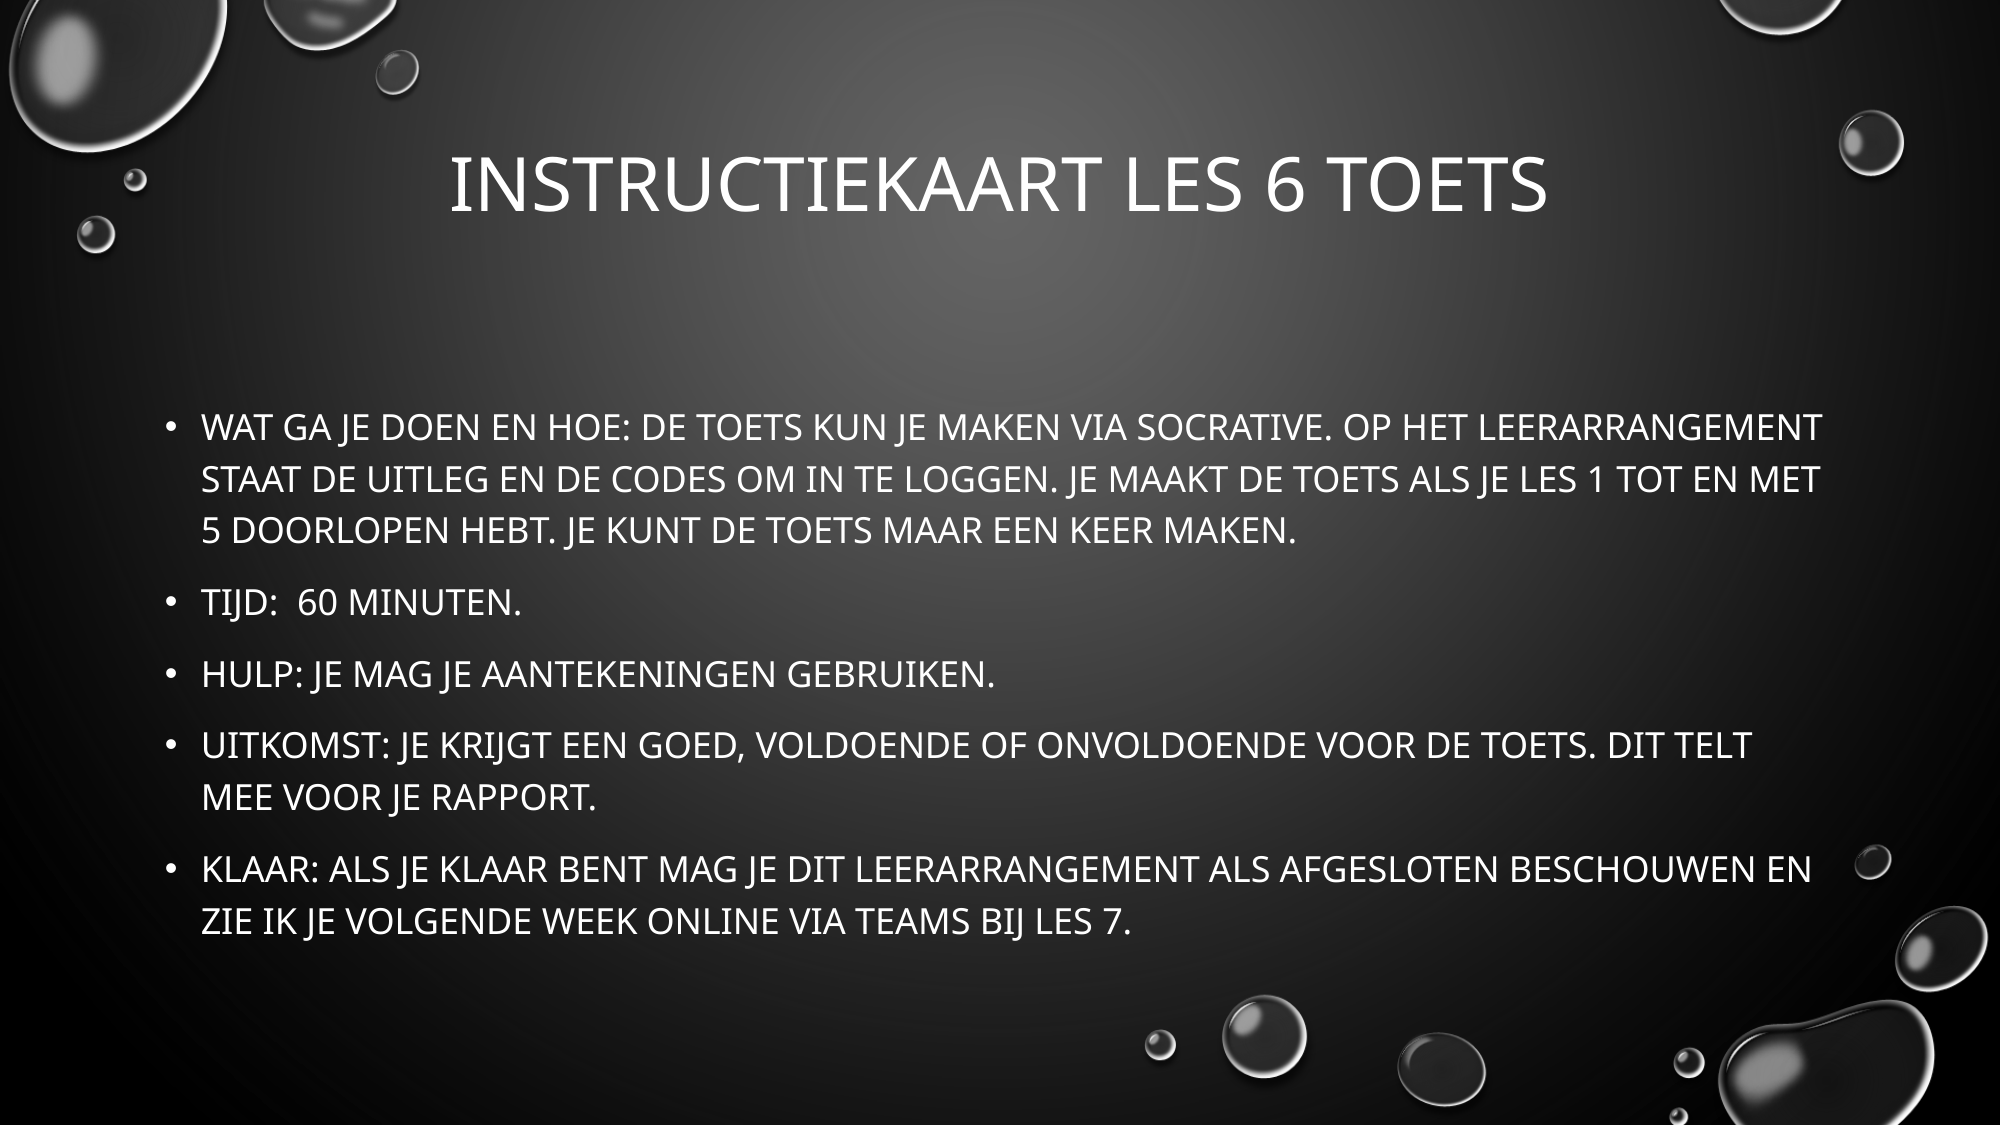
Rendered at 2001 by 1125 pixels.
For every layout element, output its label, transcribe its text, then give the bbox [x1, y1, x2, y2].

list Wat ga je doen En hoe: de toets kun je maken via socrative. Op het leerarrangement staat de uitleg en de codes om in te loggen. Je maakt de toets als je les 1 tot en met 5 doorlopen hebt. Je kunt de toets maar een keer maken. Tijd: 60 minuten. Hulp: je mag je aantekeningen gebruiken. uitkomst: je krijgt een goed, voldoende of onvoldoende voor de toets. Dit telt mee voor je rapport. Klaar: als je klaar bent mag je dit leerarrangement als afgesloten beschouwen en zie ik je volgende week online via Teams bij les 7. [149, 388, 1850, 950]
title Instructiekaart les 6 toets [149, 101, 1851, 364]
picture [0, 0, 2000, 1125]
